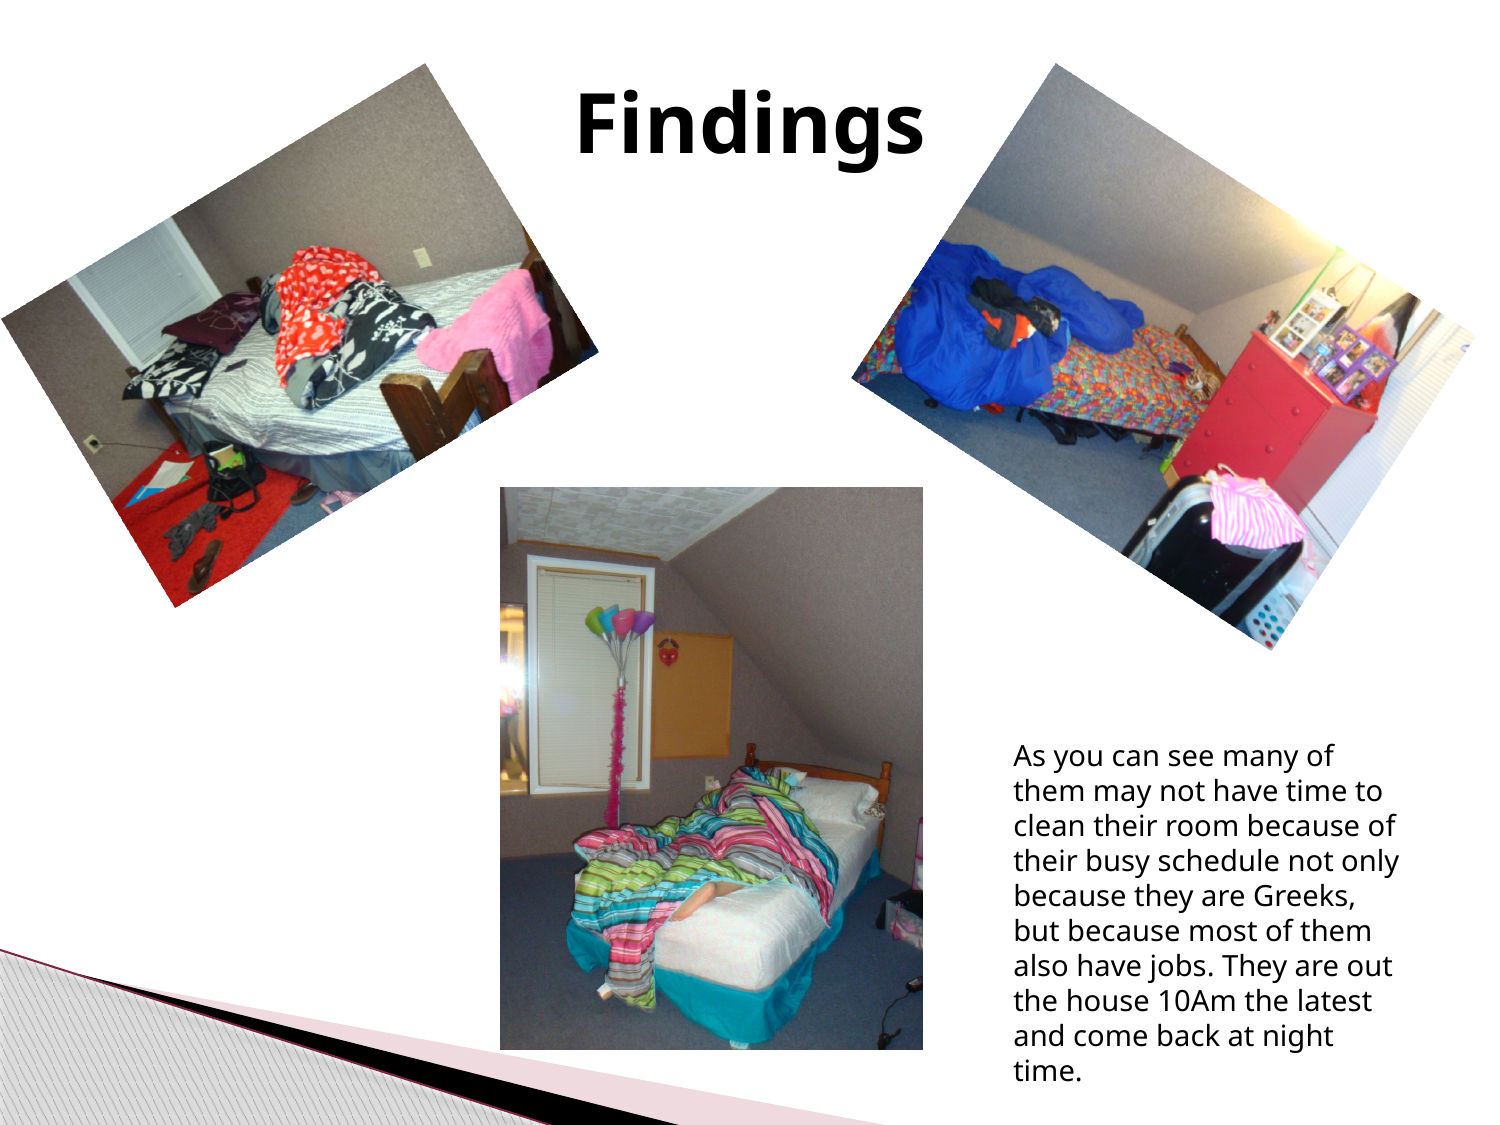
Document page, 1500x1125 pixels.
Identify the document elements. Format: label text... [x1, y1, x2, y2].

picture [2, 87, 1475, 1051]
text_box As you can see many of them may not have time to clean their room because of their busy schedule not only because they are Greeks, but because most of them also have jobs. They are out the house 10Am the latest and come back at night time. [998, 730, 1424, 1095]
text_box Findings [387, 62, 1113, 178]
